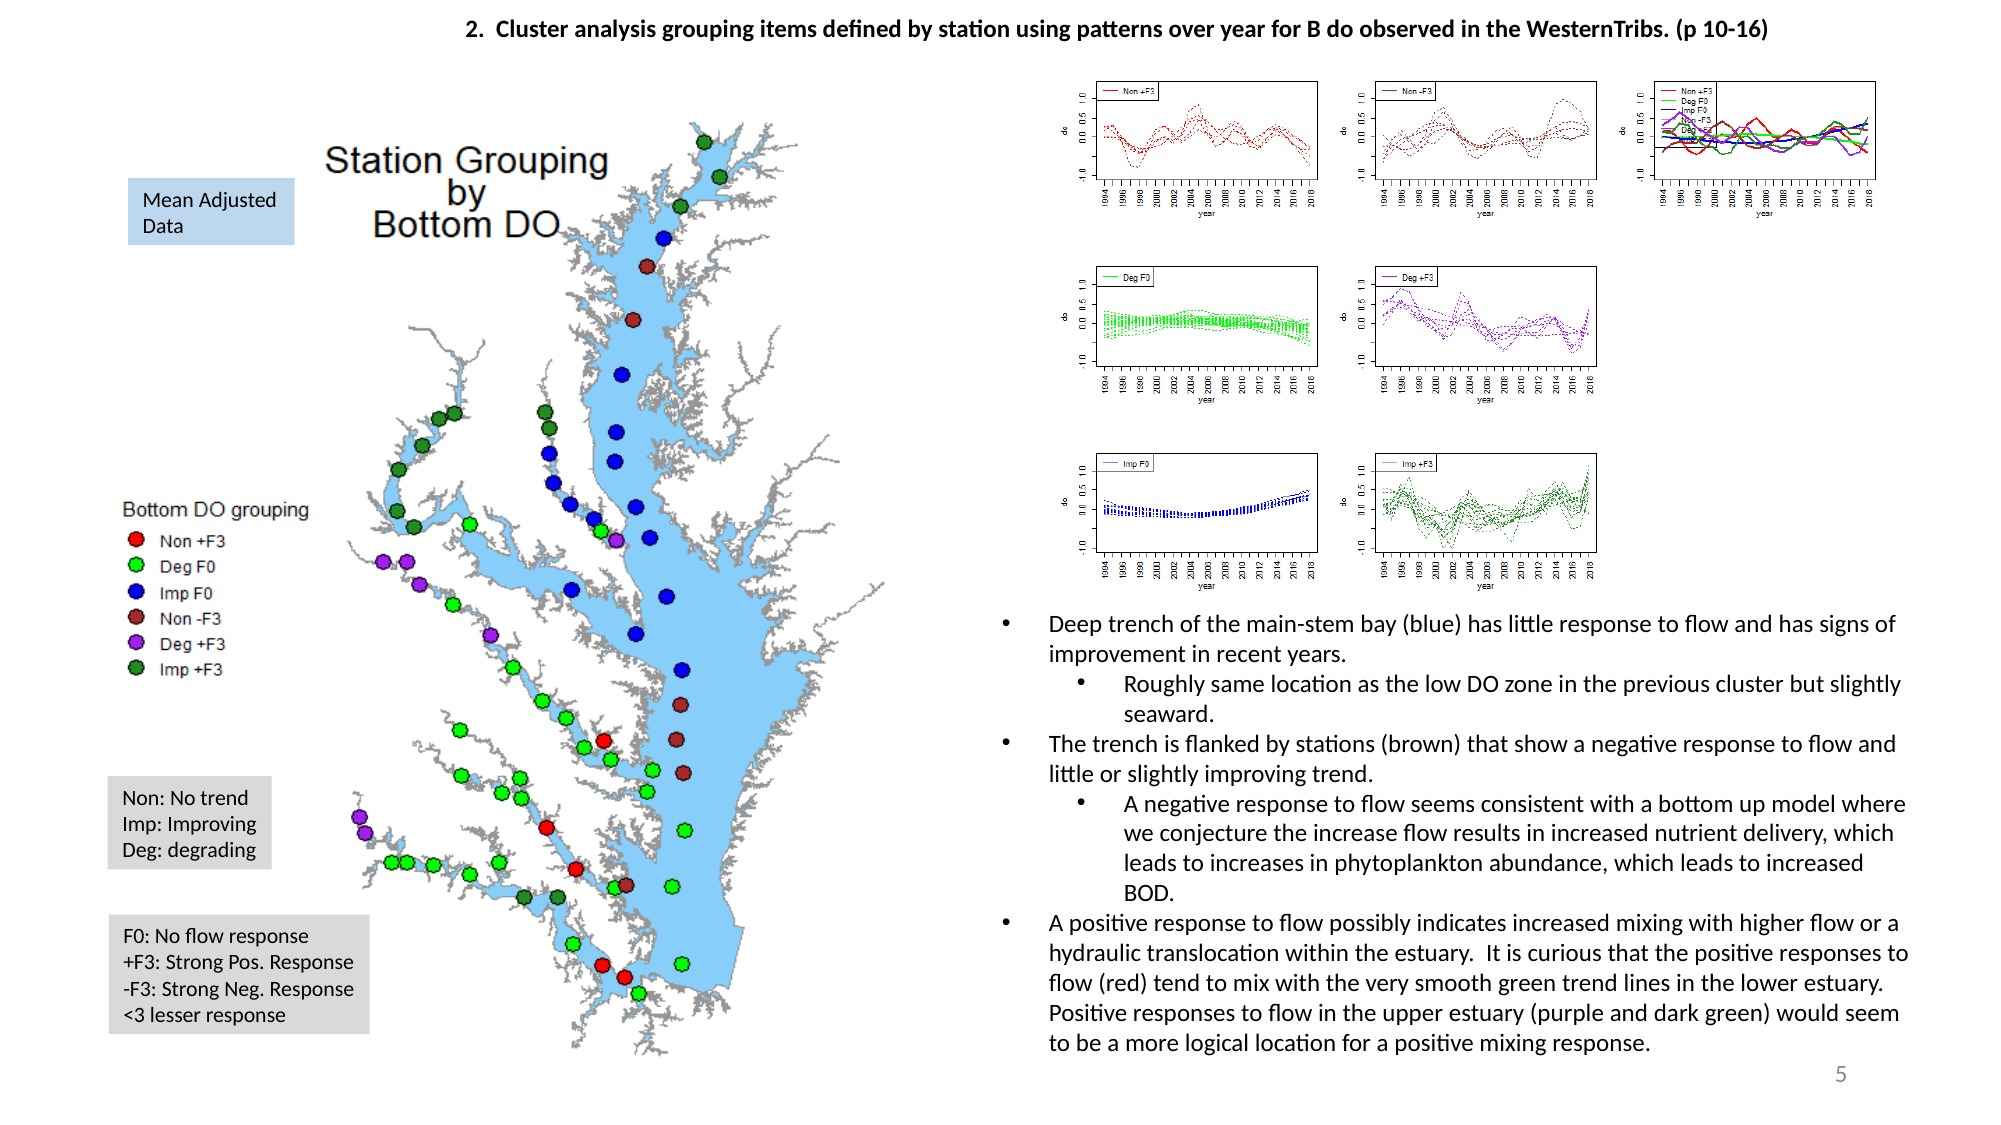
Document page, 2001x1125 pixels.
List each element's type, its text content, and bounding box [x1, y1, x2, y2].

picture [1058, 42, 1895, 600]
text_box Deep trench of the main-stem bay (blue) has little response to flow and has signs of improvement in recent years. Roughly same location as the low DO zone in the previous cluster but slightly seaward. The trench is flanked by stations (brown) that show a negative response to flow and little or slightly improving trend. A negative response to flow seems consistent with a bottom up model where we conjecture the increase flow results in increased nutrient delivery, which leads to increases in phytoplankton abundance, which leads to increased BOD. A positive response to flow possibly indicates increased mixing with higher flow or a hydraulic translocation within the estuary. It is curious that the positive responses to flow (red) tend to mix with the very smooth green trend lines in the lower estuary. Positive responses to flow in the upper estuary (purple and dark green) would seem to be a more logical location for a positive mixing response. [987, 600, 1936, 1064]
text_box 2. Cluster analysis grouping items defined by station using patterns over year for B do observed in the WesternTribs. (p 10-16) [450, 5, 1895, 50]
slide_number 5 [1412, 1042, 1863, 1103]
picture [82, 77, 953, 1102]
